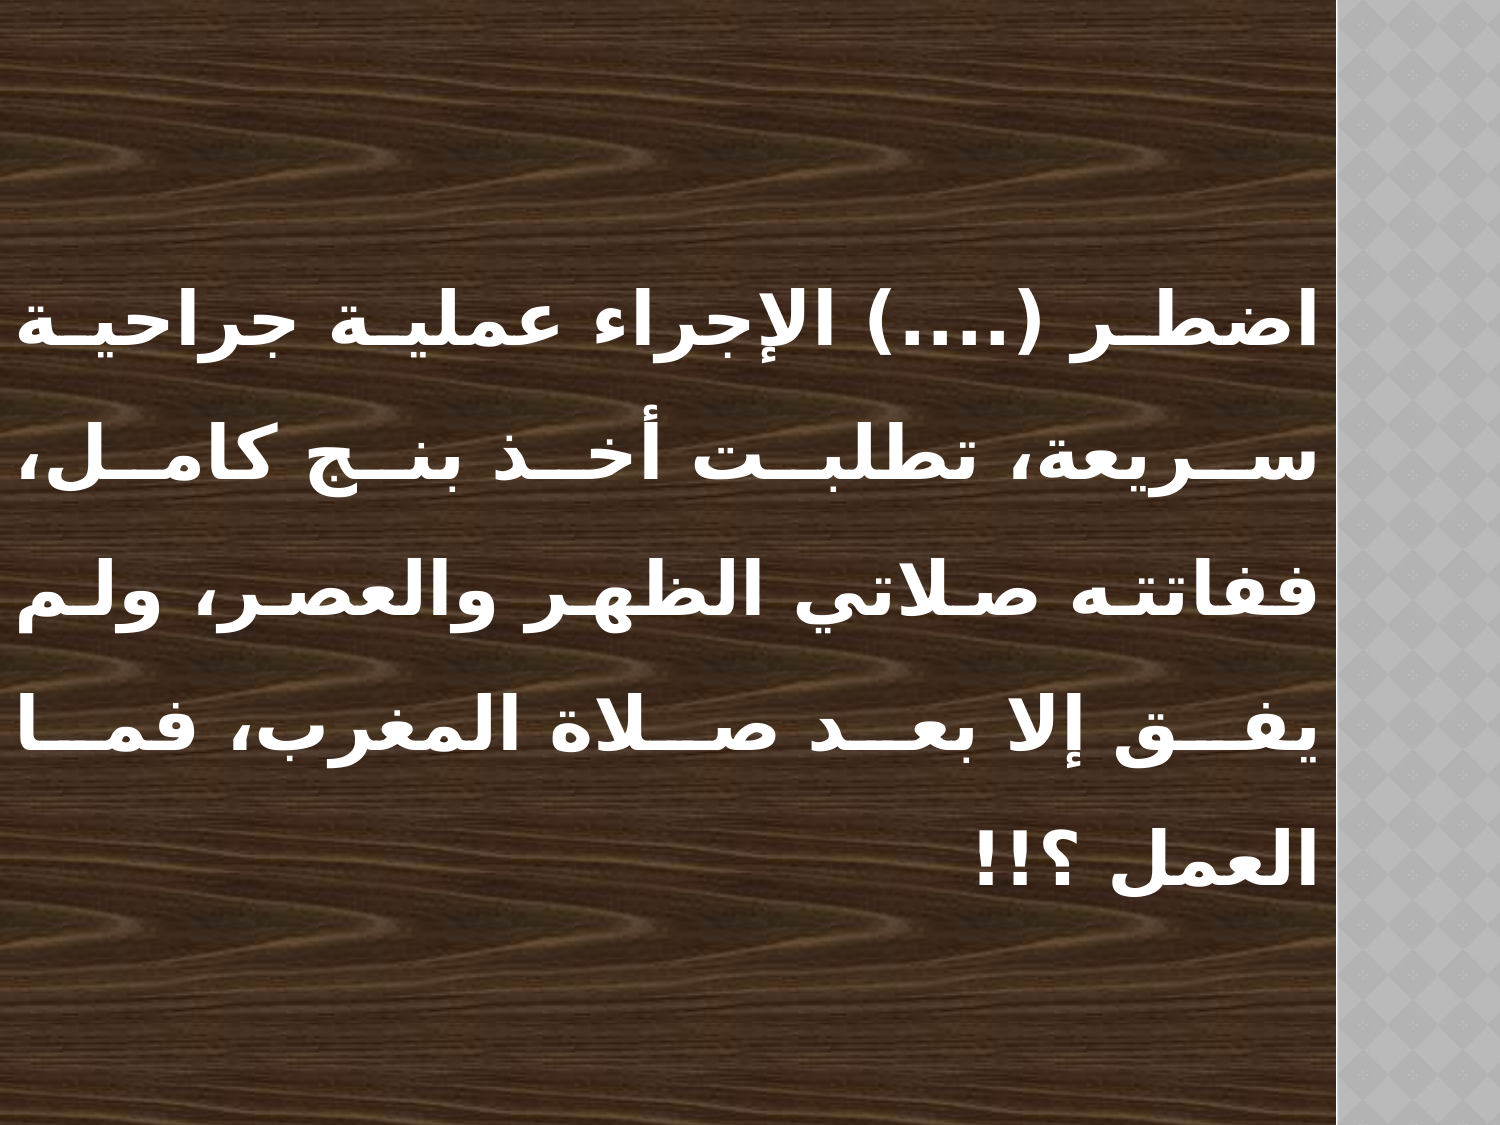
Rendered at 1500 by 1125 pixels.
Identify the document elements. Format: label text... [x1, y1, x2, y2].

text_box اضطر (....) الإجراء عملية جراحية سريعة، تطلبت أخذ بنج كامل، ففاتته صلاتي الظهر والعصر، ولم يفق إلا بعد صلاة المغرب، فما العمل ؟!! [0, 0, 1336, 1125]
